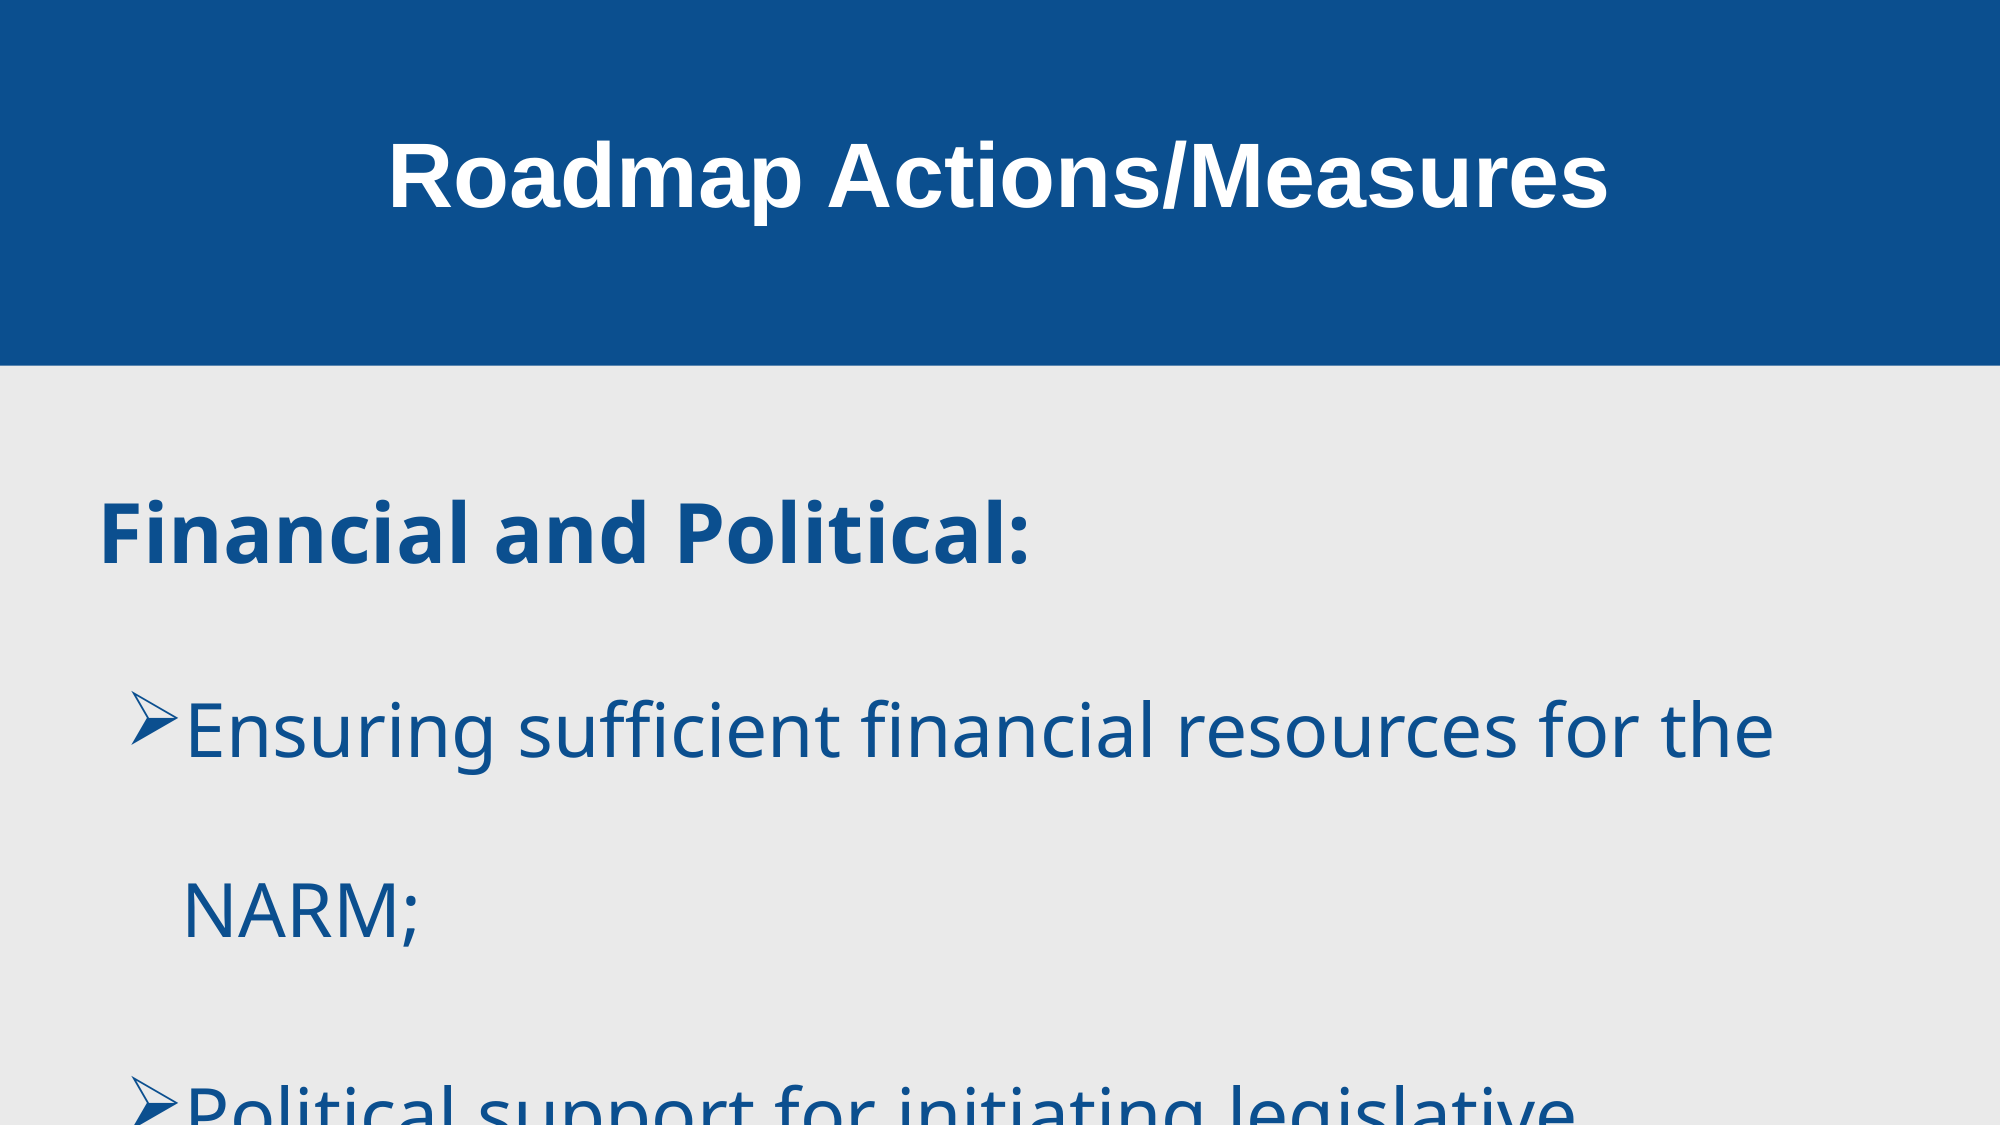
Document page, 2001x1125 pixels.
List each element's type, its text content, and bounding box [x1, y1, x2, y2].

text_box [0, 364, 2000, 1125]
text_box Roadmap Actions/Measures [104, 150, 1896, 227]
text_box Financial and Political: Ensuring sufficient financial resources for the NARM; Political support for initiating legislative amendments. [82, 422, 1962, 1125]
